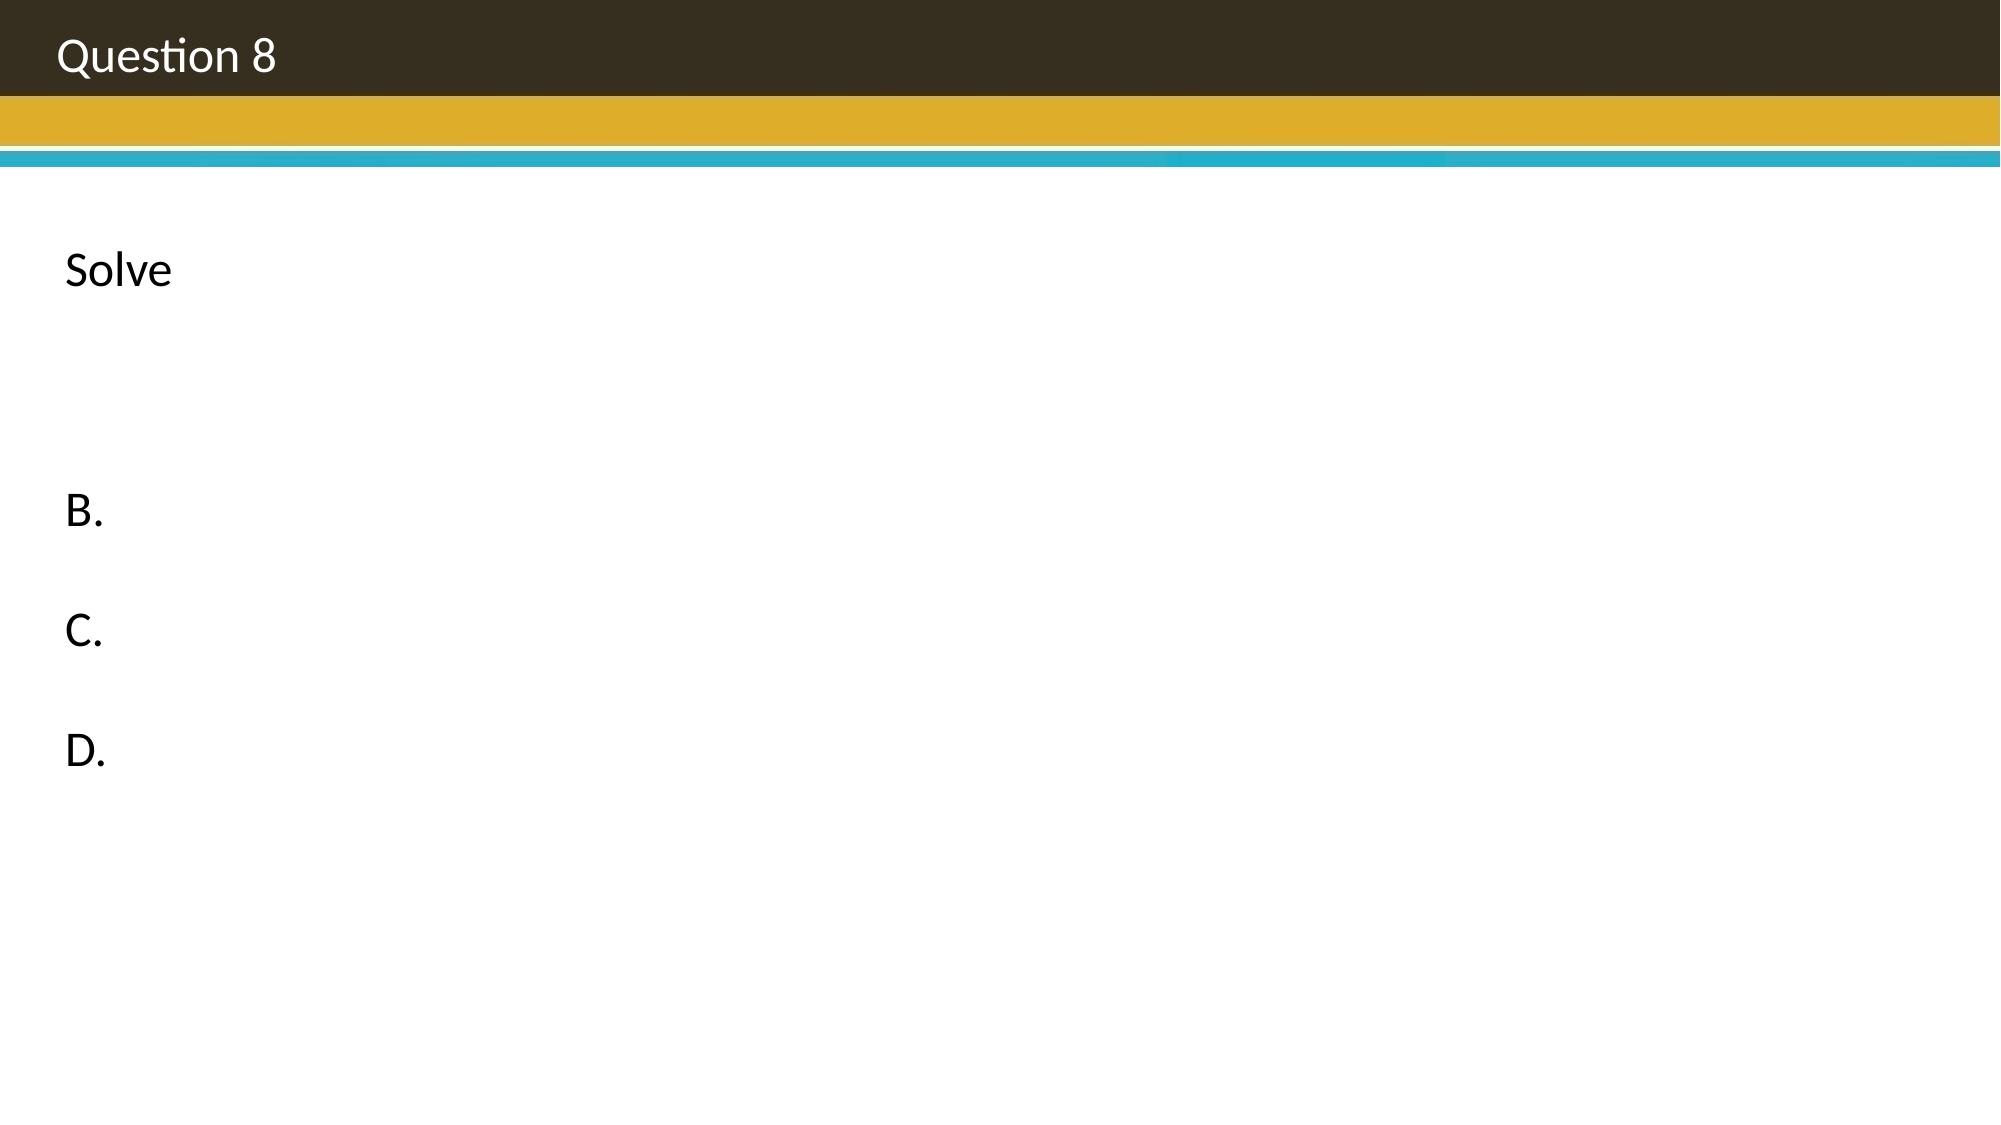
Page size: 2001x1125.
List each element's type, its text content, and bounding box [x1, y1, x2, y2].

text_box Question 8 [41, 14, 293, 90]
picture [0, 0, 2000, 167]
